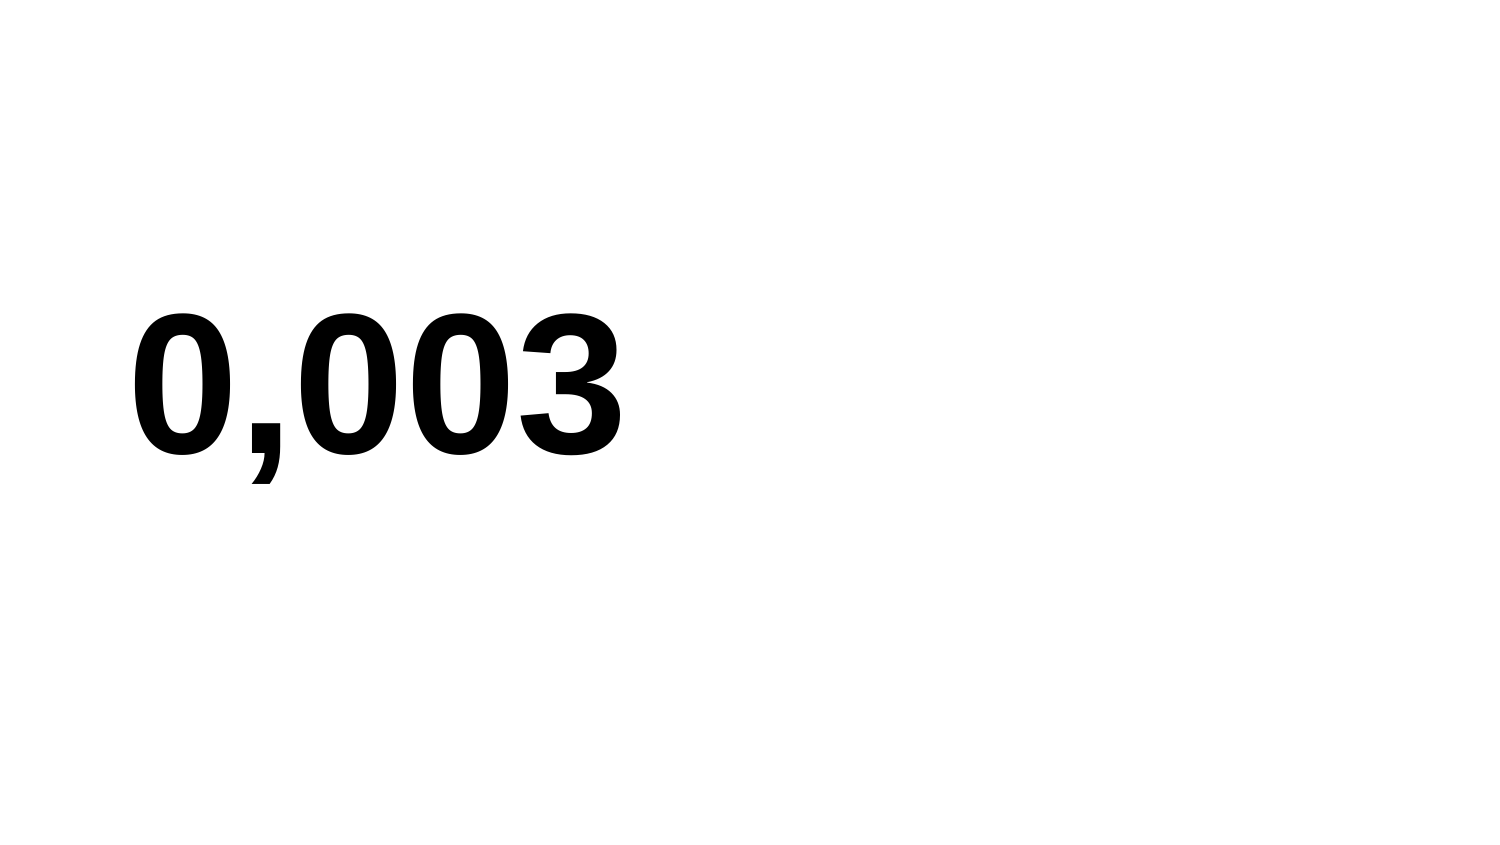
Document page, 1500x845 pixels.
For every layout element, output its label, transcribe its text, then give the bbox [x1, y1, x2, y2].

text_box 0,003 [112, 235, 1388, 509]
